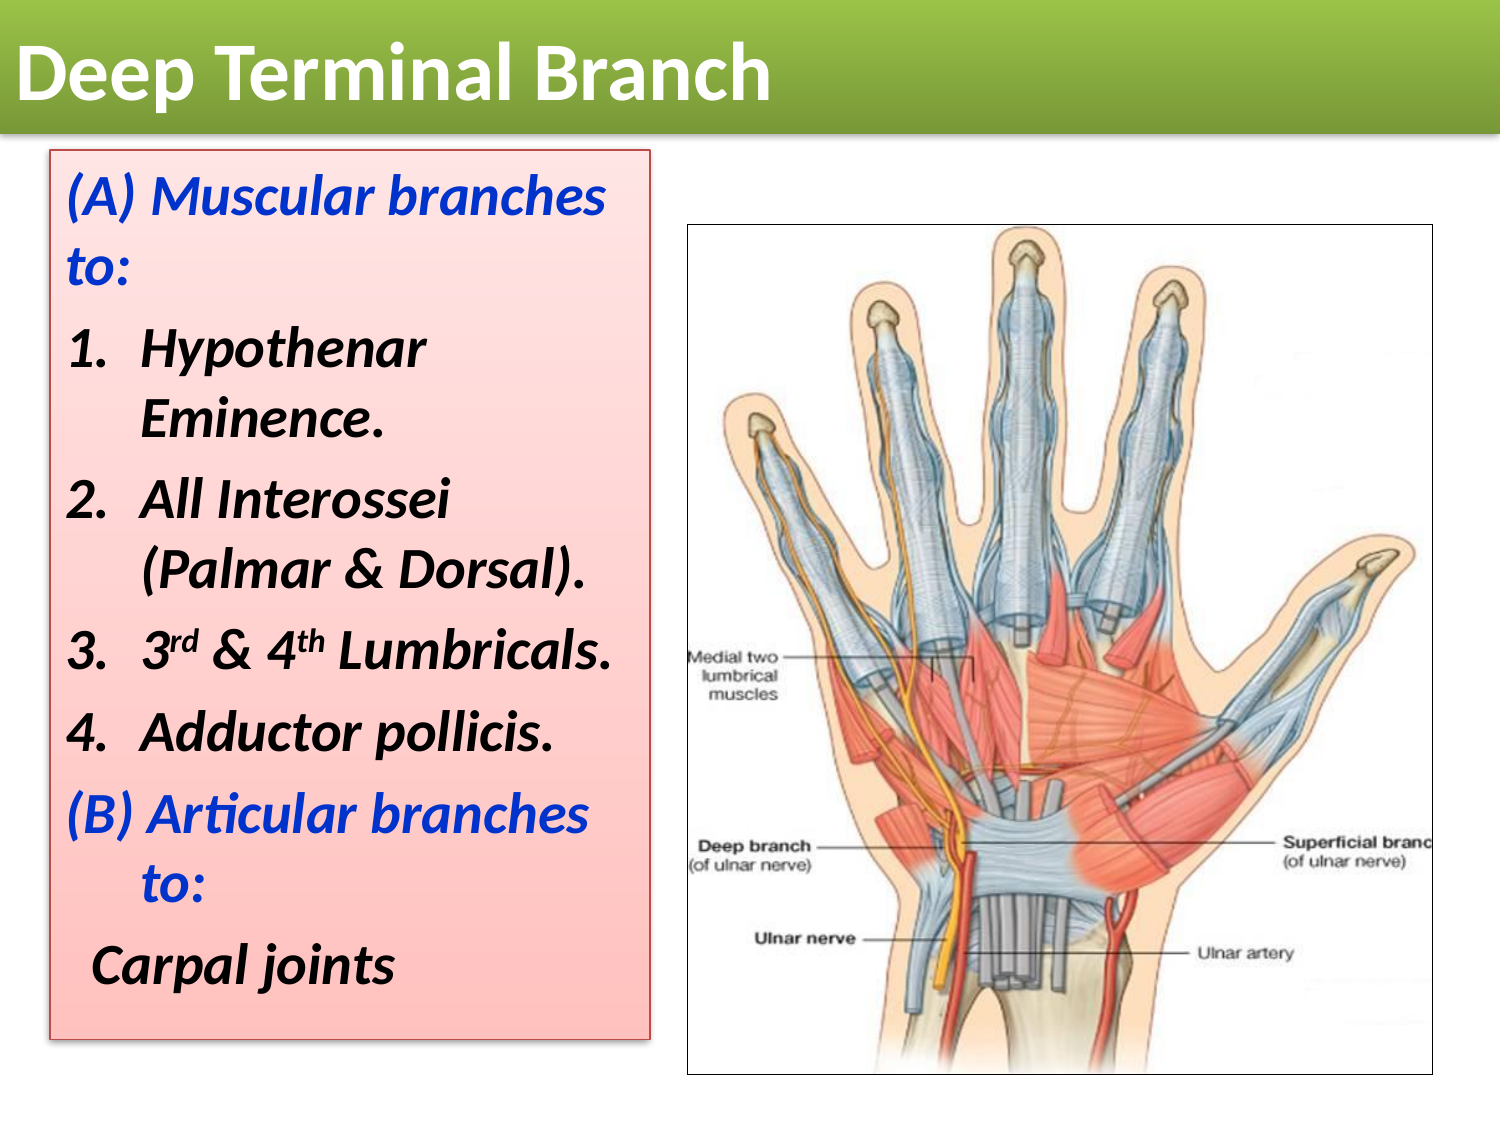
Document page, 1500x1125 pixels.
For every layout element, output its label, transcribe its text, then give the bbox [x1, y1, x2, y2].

picture [687, 224, 1434, 1076]
list (A) Muscular branches to: Hypothenar Eminence. All Interossei (Palmar & Dorsal). 3rd & 4th Lumbricals. Adductor pollicis. (B) Articular branches to: Carpal joints [49, 149, 651, 1040]
text_box Deep Terminal Branch [0, 0, 1500, 134]
